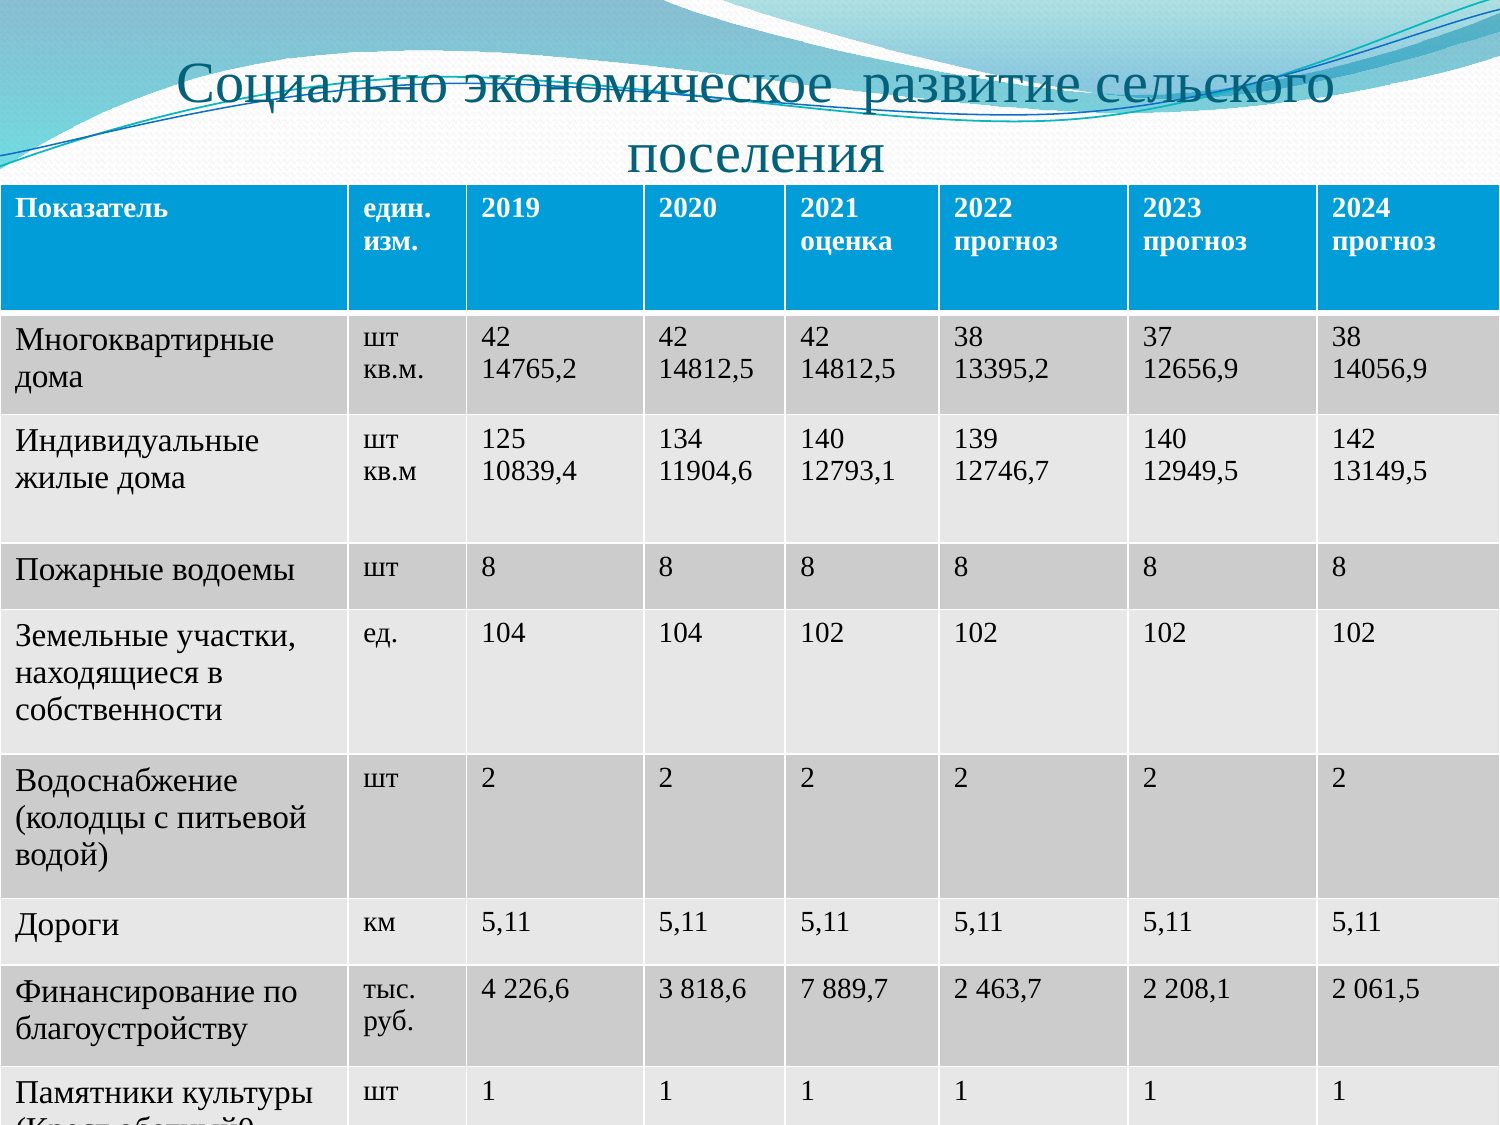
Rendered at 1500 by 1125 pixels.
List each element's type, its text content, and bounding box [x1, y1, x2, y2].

table_cell 42 14812,5 [645, 316, 784, 414]
table_cell 2 [786, 755, 938, 898]
table_cell 5,11 [645, 899, 784, 964]
table_cell 102 [1318, 610, 1499, 753]
table_cell 102 [786, 610, 938, 753]
table_cell 5,11 [1318, 899, 1499, 964]
table_cell 8 [1129, 544, 1316, 609]
table_header 2024 прогноз [1318, 185, 1499, 310]
table_cell 8 [940, 544, 1127, 609]
table_cell шт [349, 544, 466, 609]
table_cell 1 [1318, 1067, 1499, 1125]
table_cell шт кв.м [349, 415, 466, 542]
table_cell 134 11904,6 [645, 415, 784, 542]
table_cell 5,11 [1129, 899, 1316, 964]
table_cell 2 [1129, 755, 1316, 898]
table_cell 8 [467, 544, 643, 609]
table_cell 8 [786, 544, 938, 609]
table_cell 104 [645, 610, 784, 753]
table_cell 5,11 [940, 899, 1127, 964]
table_cell тыс. руб. [349, 966, 466, 1066]
table_header 2020 [645, 185, 784, 310]
table_cell 5,11 [467, 899, 643, 964]
table_cell Памятники культуры (Крест обетный0 [1, 1067, 347, 1125]
table_cell 1 [467, 1067, 643, 1125]
table_cell 42 14765,2 [467, 316, 643, 414]
table_header 2021 оценка [786, 185, 938, 310]
table_cell Дороги [1, 899, 347, 964]
table_cell 8 [645, 544, 784, 609]
table_cell 2 463,7 [940, 966, 1127, 1066]
table_cell 2 208,1 [1129, 966, 1316, 1066]
table_cell 7 889,7 [786, 966, 938, 1066]
table_cell ед. [349, 610, 466, 753]
table_cell 38 13395,2 [940, 316, 1127, 414]
table_cell 38 14056,9 [1318, 316, 1499, 414]
table_header 2022 прогноз [940, 185, 1127, 310]
table_cell 104 [467, 610, 643, 753]
table_cell шт кв.м. [349, 316, 466, 414]
table_cell шт [349, 755, 466, 898]
table_cell 125 10839,4 [467, 415, 643, 542]
table_cell Индивидуальные жилые дома [1, 415, 347, 542]
table_cell 142 13149,5 [1318, 415, 1499, 542]
table_cell 2 [1318, 755, 1499, 898]
table_header 2023 прогноз [1129, 185, 1316, 310]
table_cell 4 226,6 [467, 966, 643, 1066]
table_cell 139 12746,7 [940, 415, 1127, 542]
table_cell Многоквартирные дома [1, 316, 347, 414]
table_header Показатель [1, 185, 347, 310]
table_cell 2 [467, 755, 643, 898]
table_cell 42 14812,5 [786, 316, 938, 414]
title Социально экономическое развитие сельского поселения [75, 30, 1438, 185]
table_cell 3 818,6 [645, 966, 784, 1066]
table_cell Водоснабжение (колодцы с питьевой водой) [1, 755, 347, 898]
table_cell 2 061,5 [1318, 966, 1499, 1066]
table_cell 1 [645, 1067, 784, 1125]
table_header 2019 [467, 185, 643, 310]
table_cell 140 12949,5 [1129, 415, 1316, 542]
table_cell Финансирование по благоустройству [1, 966, 347, 1066]
table_cell 1 [1129, 1067, 1316, 1125]
table_cell шт [349, 1067, 466, 1125]
table_cell 8 [1318, 544, 1499, 609]
table_cell 2 [940, 755, 1127, 898]
table_cell 1 [940, 1067, 1127, 1125]
table_cell 1 [786, 1067, 938, 1125]
table_cell 102 [940, 610, 1127, 753]
table_cell 5,11 [786, 899, 938, 964]
table_cell 37 12656,9 [1129, 316, 1316, 414]
table_cell Земельные участки, находящиеся в собственности [1, 610, 347, 753]
table_cell 140 12793,1 [786, 415, 938, 542]
table_cell 102 [1129, 610, 1316, 753]
table_cell 2 [645, 755, 784, 898]
table_cell км [349, 899, 466, 964]
table_header един. изм. [349, 185, 466, 310]
table_cell Пожарные водоемы [1, 544, 347, 609]
